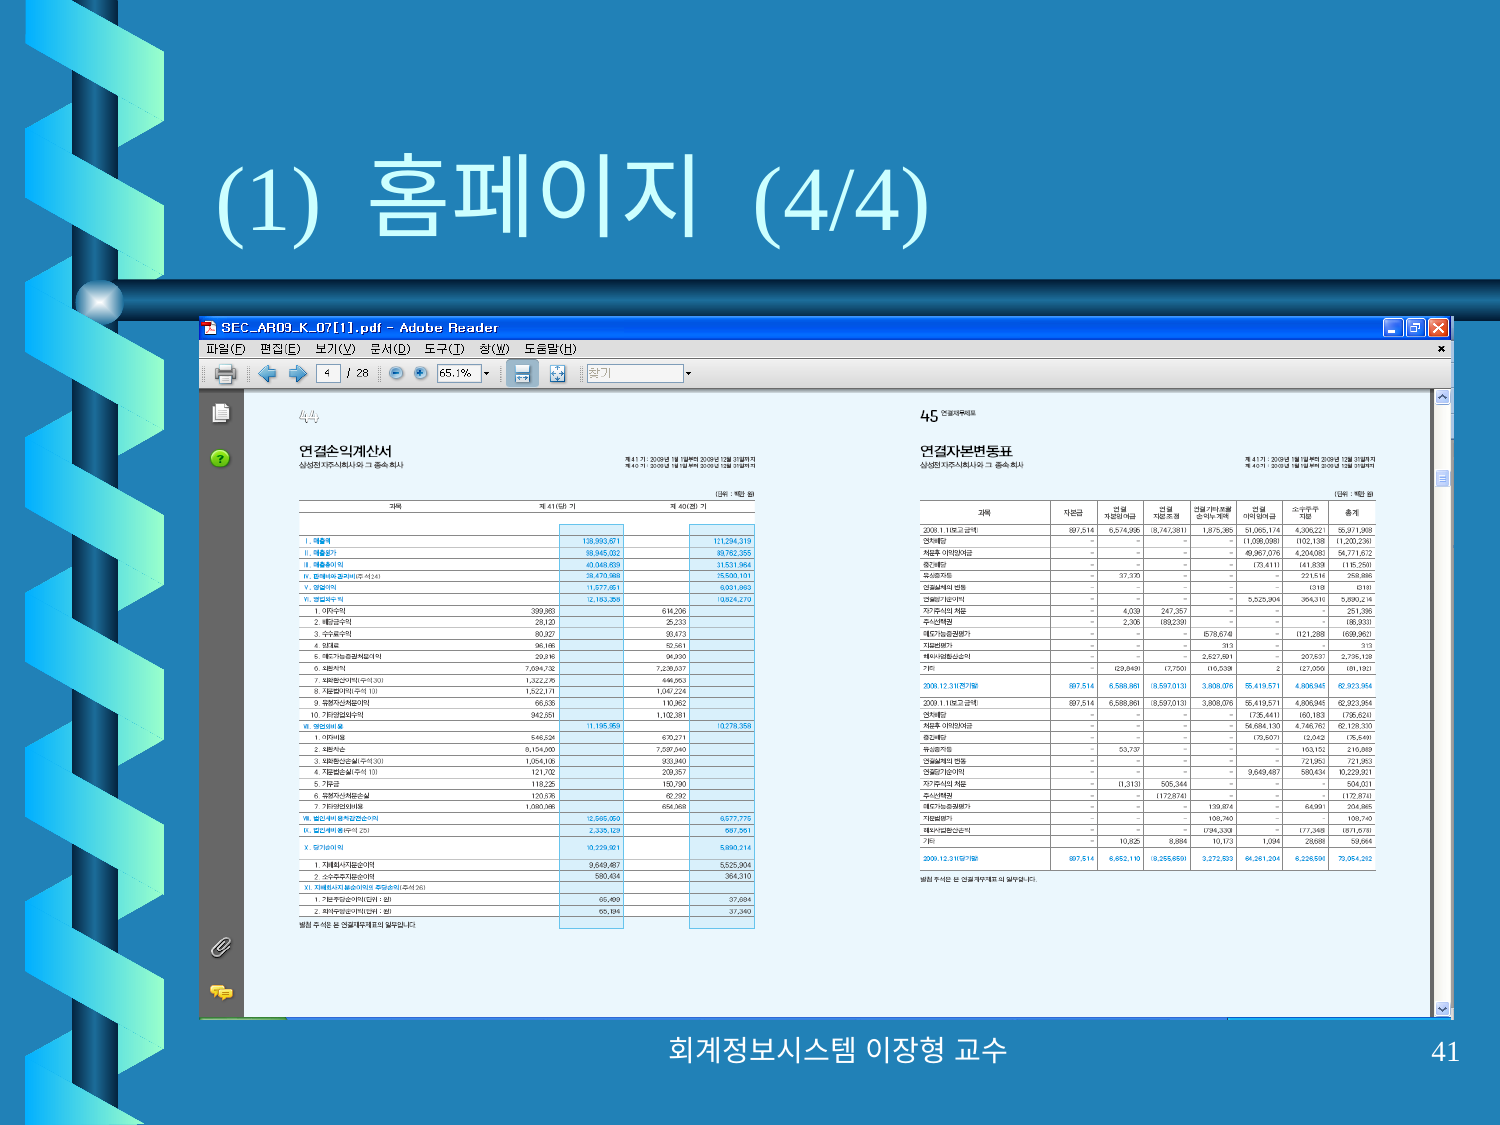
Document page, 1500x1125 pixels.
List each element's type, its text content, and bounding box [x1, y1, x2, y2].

title (1) 홈페이지 (4/4) [199, 75, 1476, 257]
footer 회계정보시스템 이장형 교수 [600, 1027, 1077, 1101]
slide_number 41 [1163, 1024, 1477, 1101]
text_box [0, 0, 1500, 75]
picture [198, 316, 1454, 1020]
